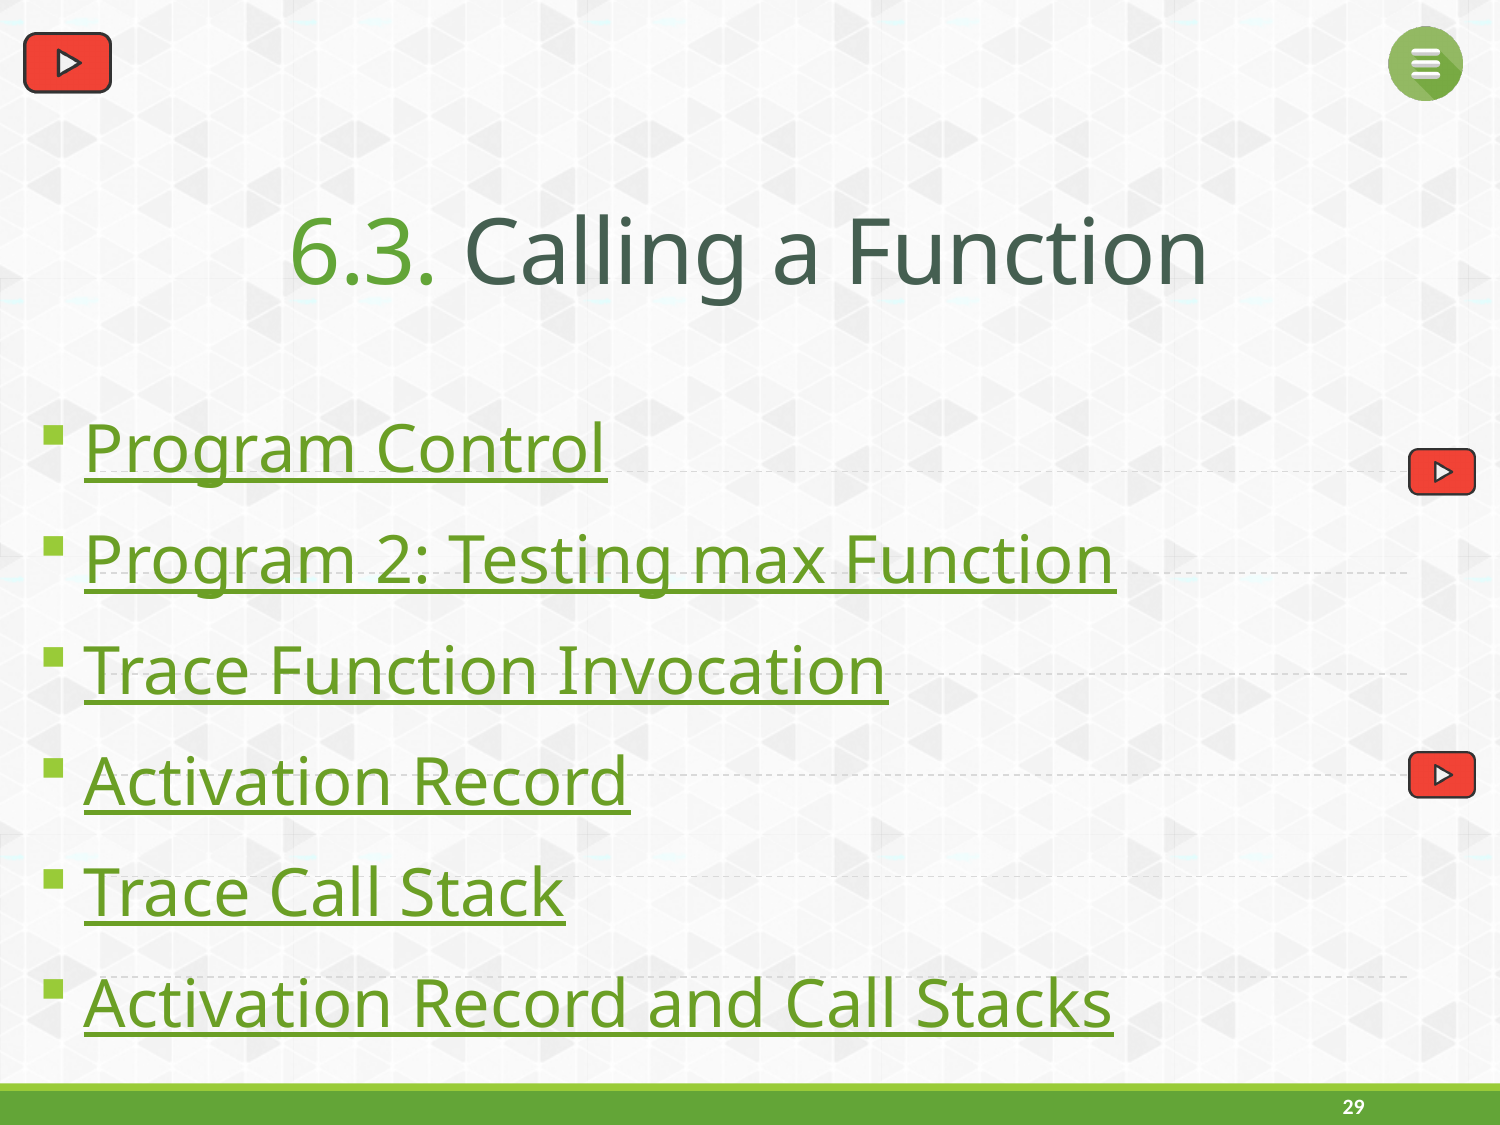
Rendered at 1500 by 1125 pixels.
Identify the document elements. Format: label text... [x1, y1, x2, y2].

title Check Point #5 [101, 977, 1411, 985]
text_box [99, 740, 1477, 809]
title Check Point #5 [101, 674, 1411, 682]
title 6.3. Calling a Function [23, 112, 1476, 399]
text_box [99, 437, 1477, 506]
slide_number 29 [1218, 1090, 1380, 1121]
title Check Point #5 [102, 876, 1411, 883]
picture [0, 0, 1500, 1083]
title Check Point #5 [101, 573, 1411, 581]
list Program Control Program 2: Testing max Function Trace Function Invocation Activation Record Trace Call Stack Activation Record and Call Stacks [23, 399, 1476, 1078]
